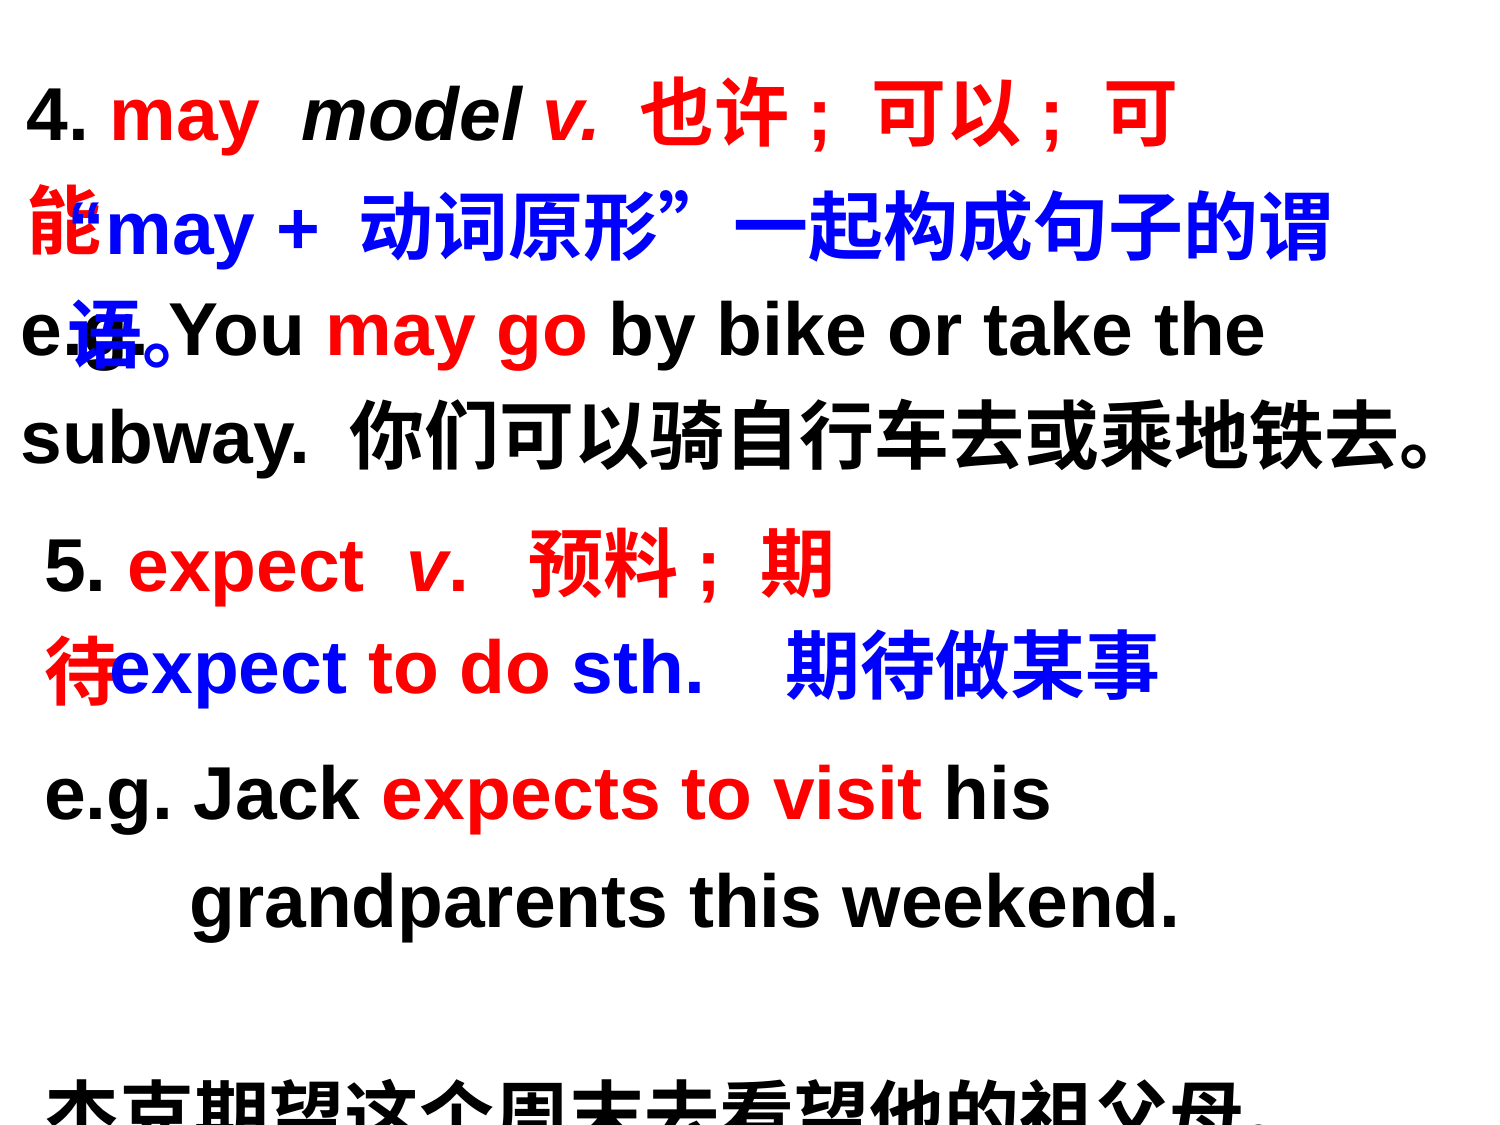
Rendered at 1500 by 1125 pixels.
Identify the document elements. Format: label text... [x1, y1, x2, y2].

text_box e.g. Jack expects to visit his grandparents this weekend. 杰克期望这个周末去看望他的祖父母。 [29, 719, 1477, 1125]
text_box expect to do sth. 期待做某事 [94, 592, 1365, 716]
text_box “may + 动词原形”一起构成句子的谓语。 [53, 153, 1471, 385]
text_box 4. may model v. 也许; 可以; 可能 [11, 40, 1258, 255]
text_box 5. expect v. 预料; 期待 [29, 491, 898, 719]
text_box e.g. You may go by bike or take the subway. 你们可以骑自行车去或乘地铁去。 [5, 255, 1500, 487]
